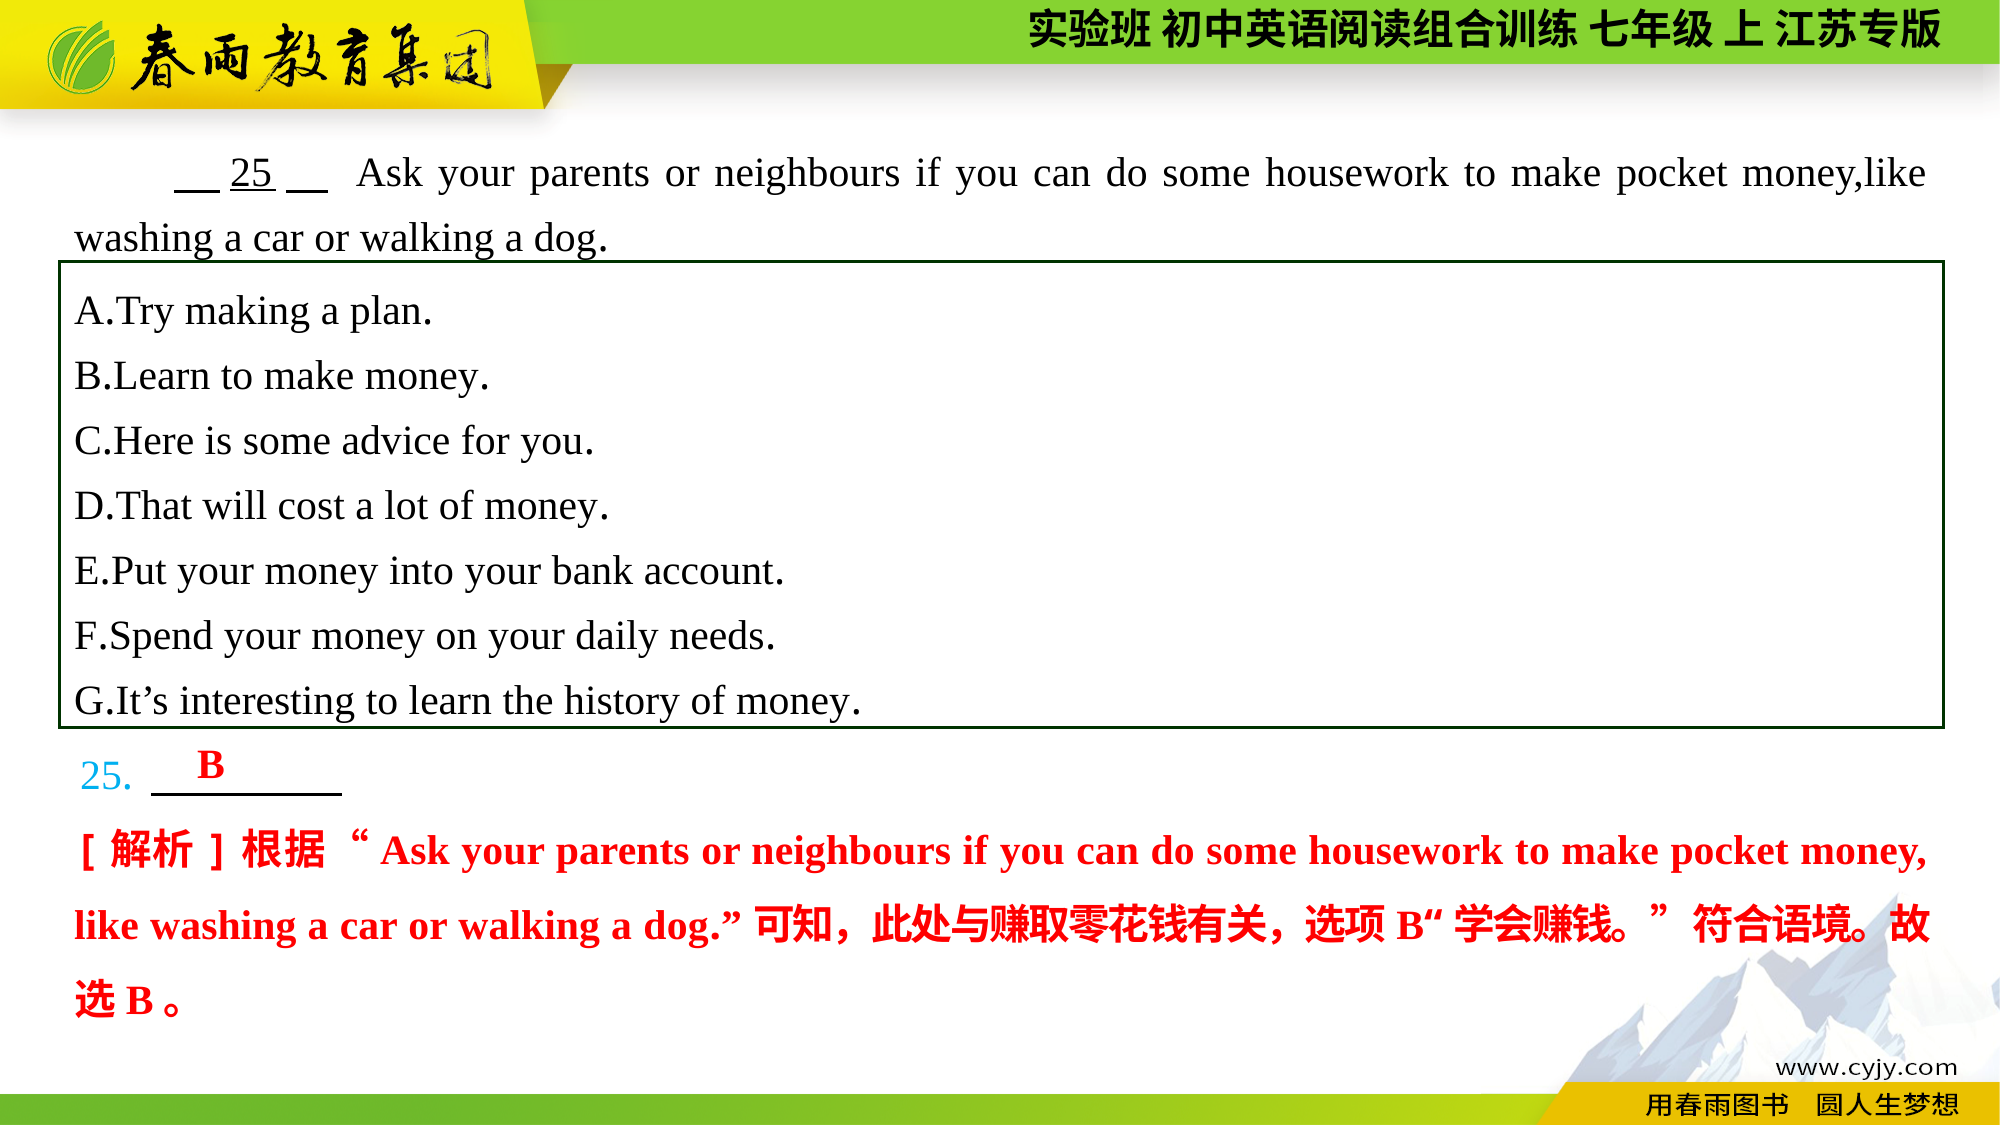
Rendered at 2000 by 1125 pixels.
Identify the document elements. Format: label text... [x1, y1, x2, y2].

text_box B [182, 729, 240, 794]
picture [0, 0, 2000, 1125]
text_box [59, 261, 1944, 728]
list 25 Ask your parents or neighbours if you can do some housework to make pocket money,like washing a car or walking a dog. [59, 122, 1944, 260]
text_box 25. [65, 715, 357, 790]
text_box [解析]根据“Ask your parents or neighbours if you can do some housework to make pocket money, like washing a car or walking a dog.”可知，此处与赚取零花钱有关，选项B“学会赚钱。”符合语境。故选B。 [59, 790, 1944, 1031]
